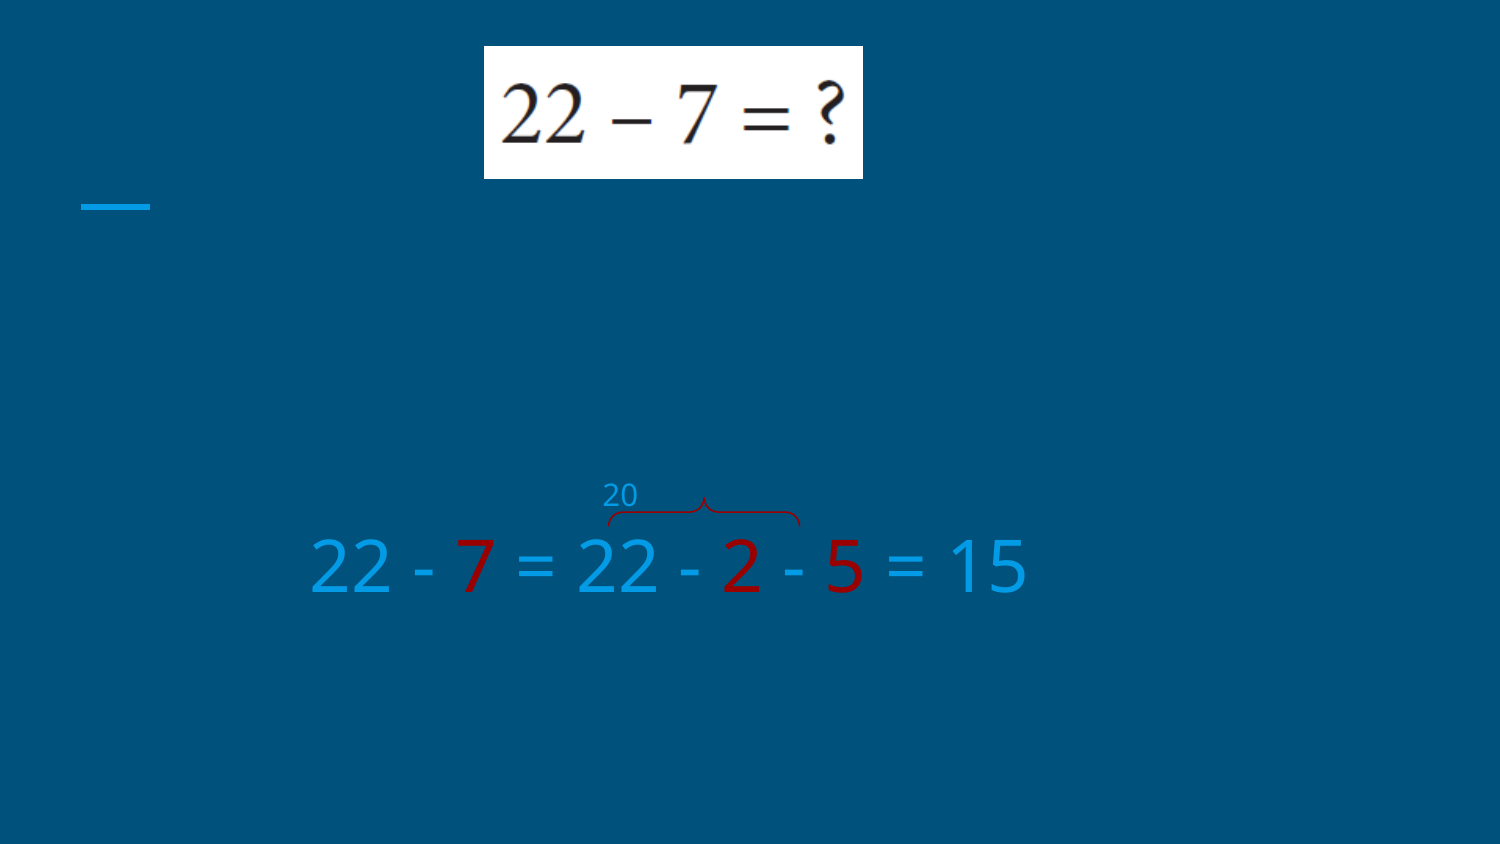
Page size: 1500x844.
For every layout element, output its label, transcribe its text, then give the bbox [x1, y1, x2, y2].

text_box 20 22 - 7 = 22 - 2 - 5 = 15 [294, 429, 1169, 618]
picture [485, 47, 862, 178]
text_box [608, 497, 800, 527]
